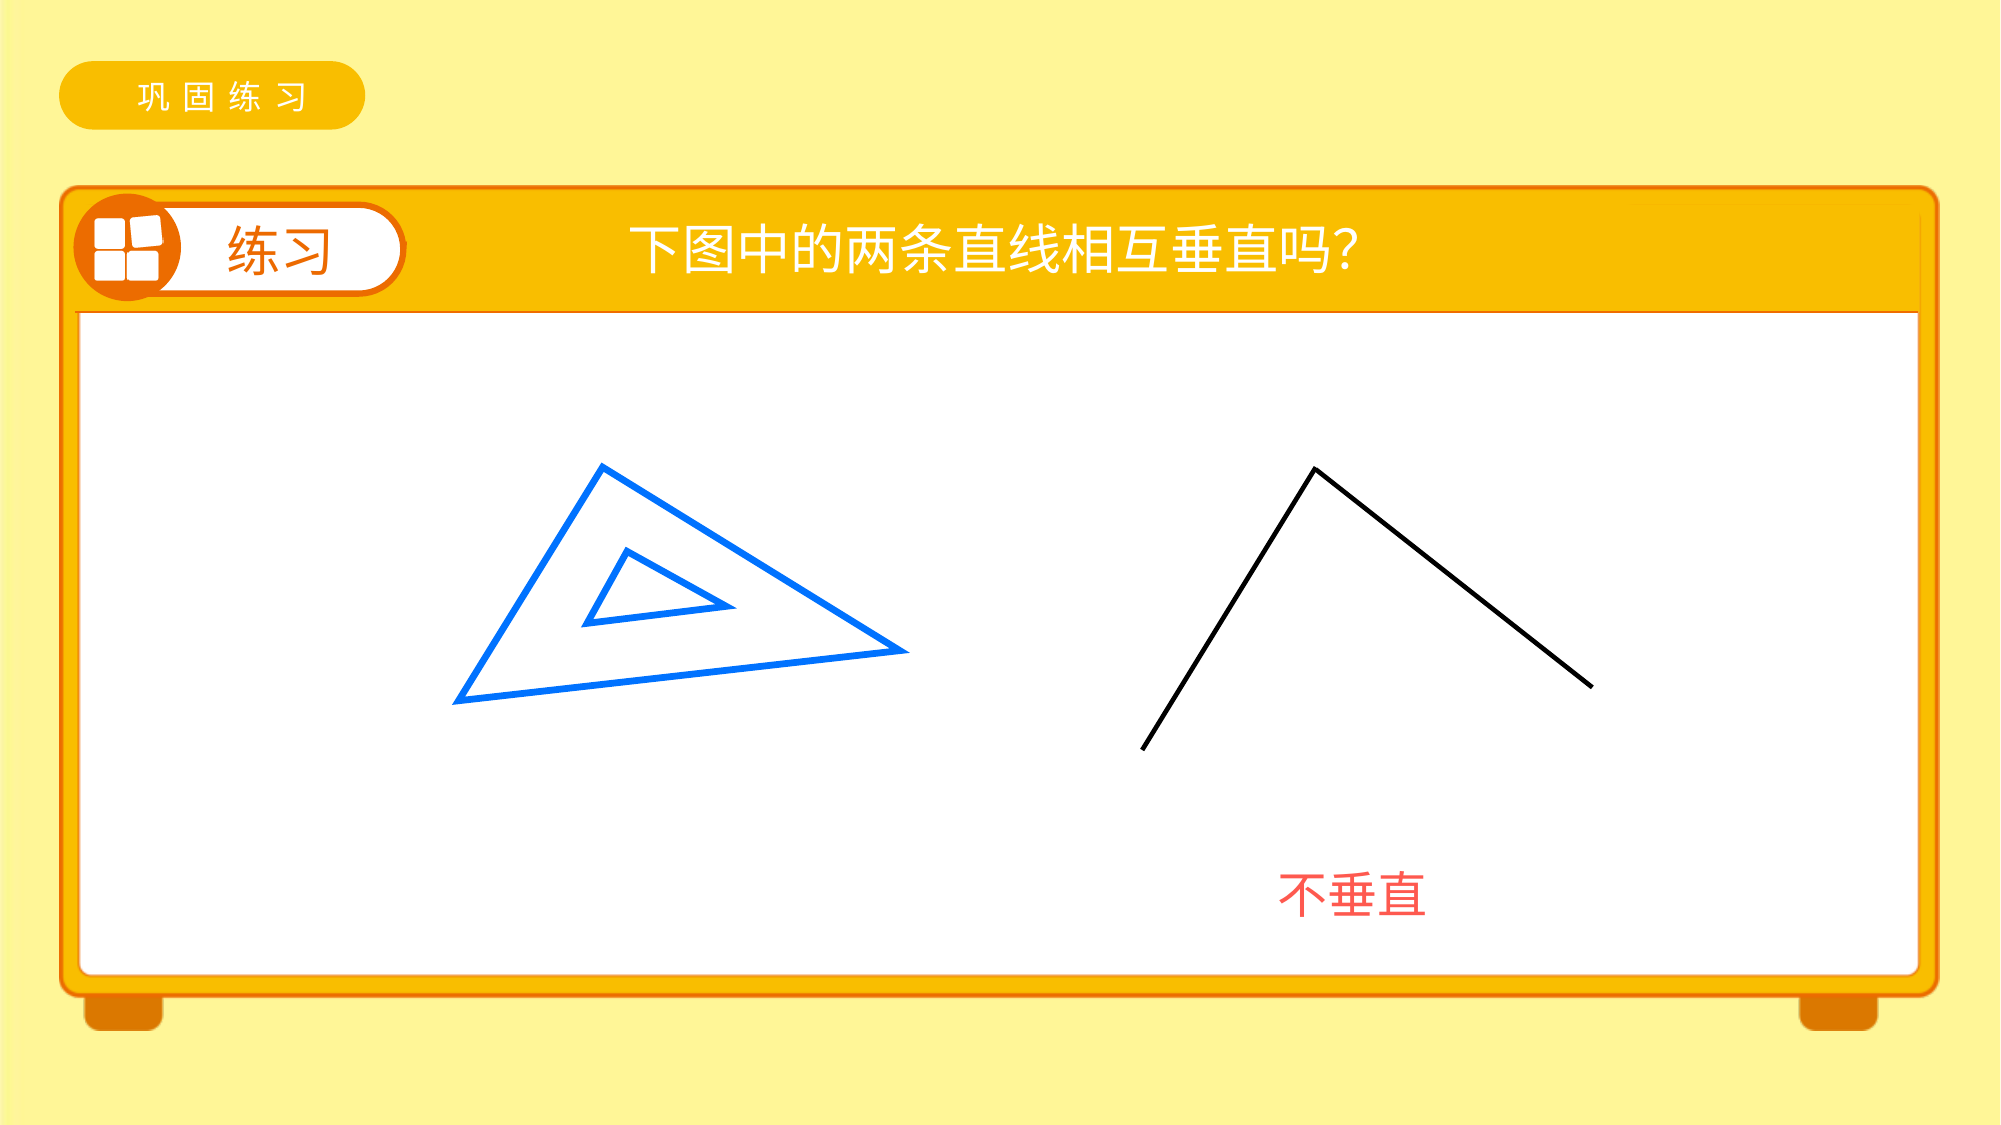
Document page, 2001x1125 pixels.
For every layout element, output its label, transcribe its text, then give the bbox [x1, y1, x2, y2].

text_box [504, 538, 854, 813]
text_box 不垂直 [1263, 826, 1451, 931]
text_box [1316, 469, 1593, 688]
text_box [73, 193, 404, 302]
picture [0, 0, 2001, 1125]
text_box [73, 204, 1920, 313]
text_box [1142, 467, 1316, 750]
